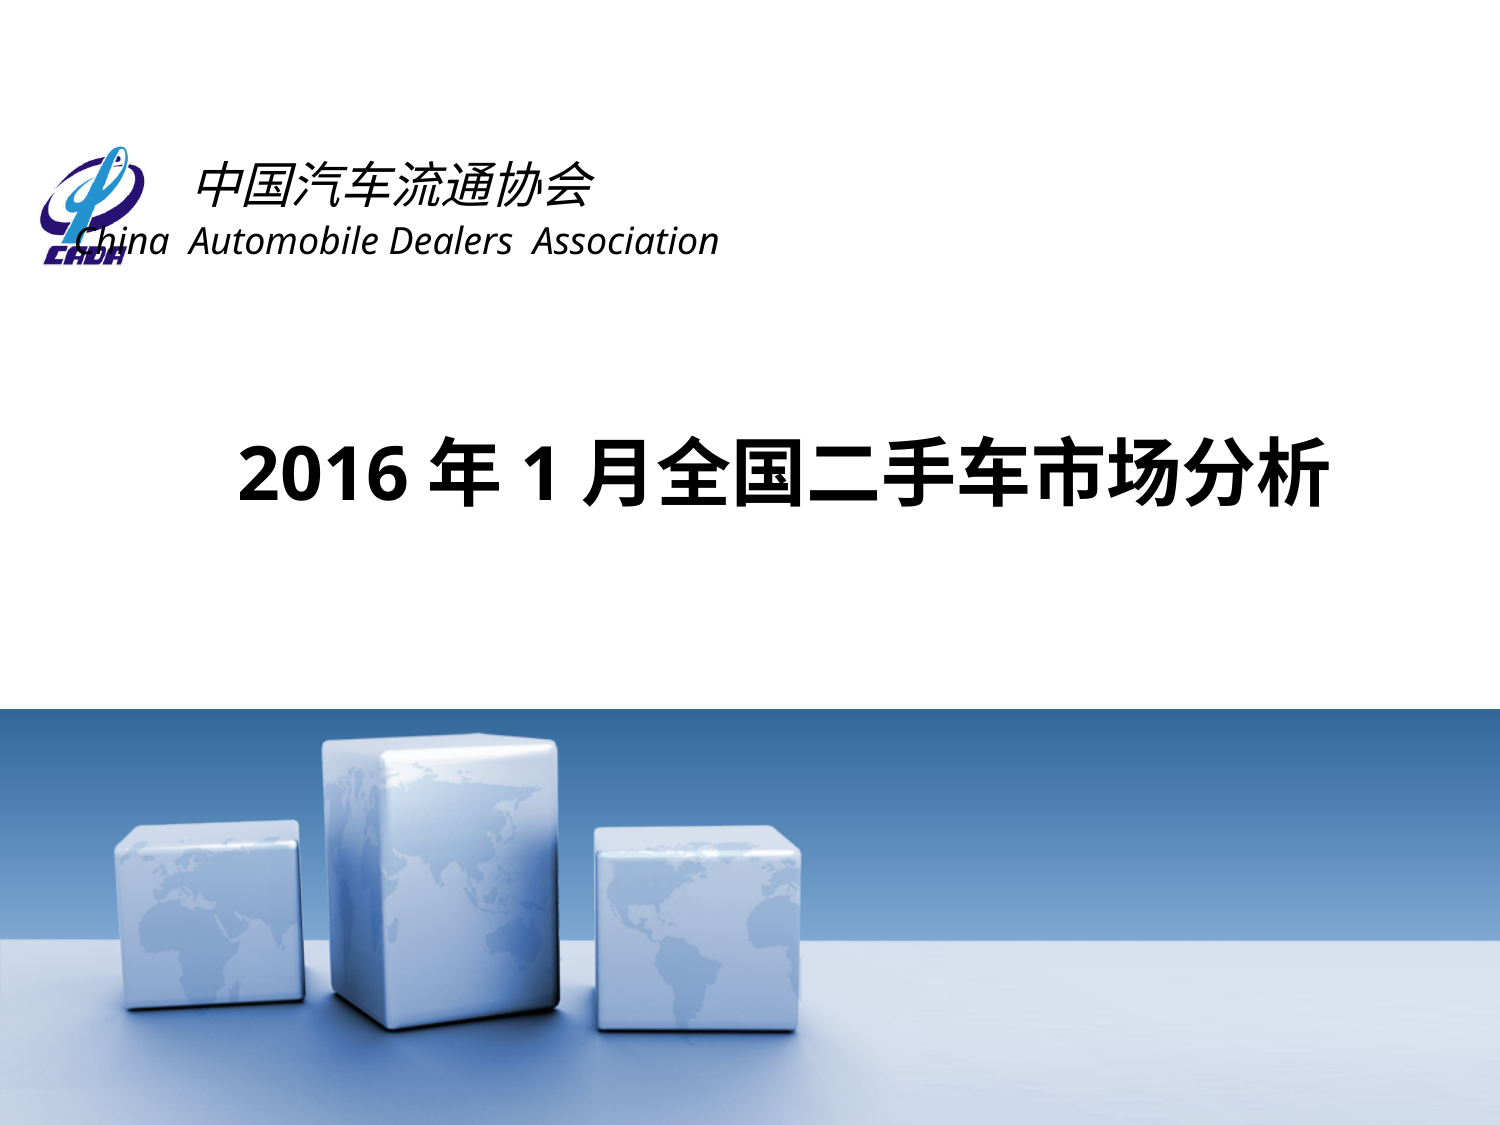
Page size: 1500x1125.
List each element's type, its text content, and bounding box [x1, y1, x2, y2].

picture [0, 712, 1500, 1125]
text_box China Automobile Dealers Association [151, 209, 736, 270]
text_box 中国汽车流通协会 [151, 158, 639, 233]
picture [33, 139, 151, 272]
text_box 2016年1月全国二手车市场分析 [222, 417, 1346, 523]
